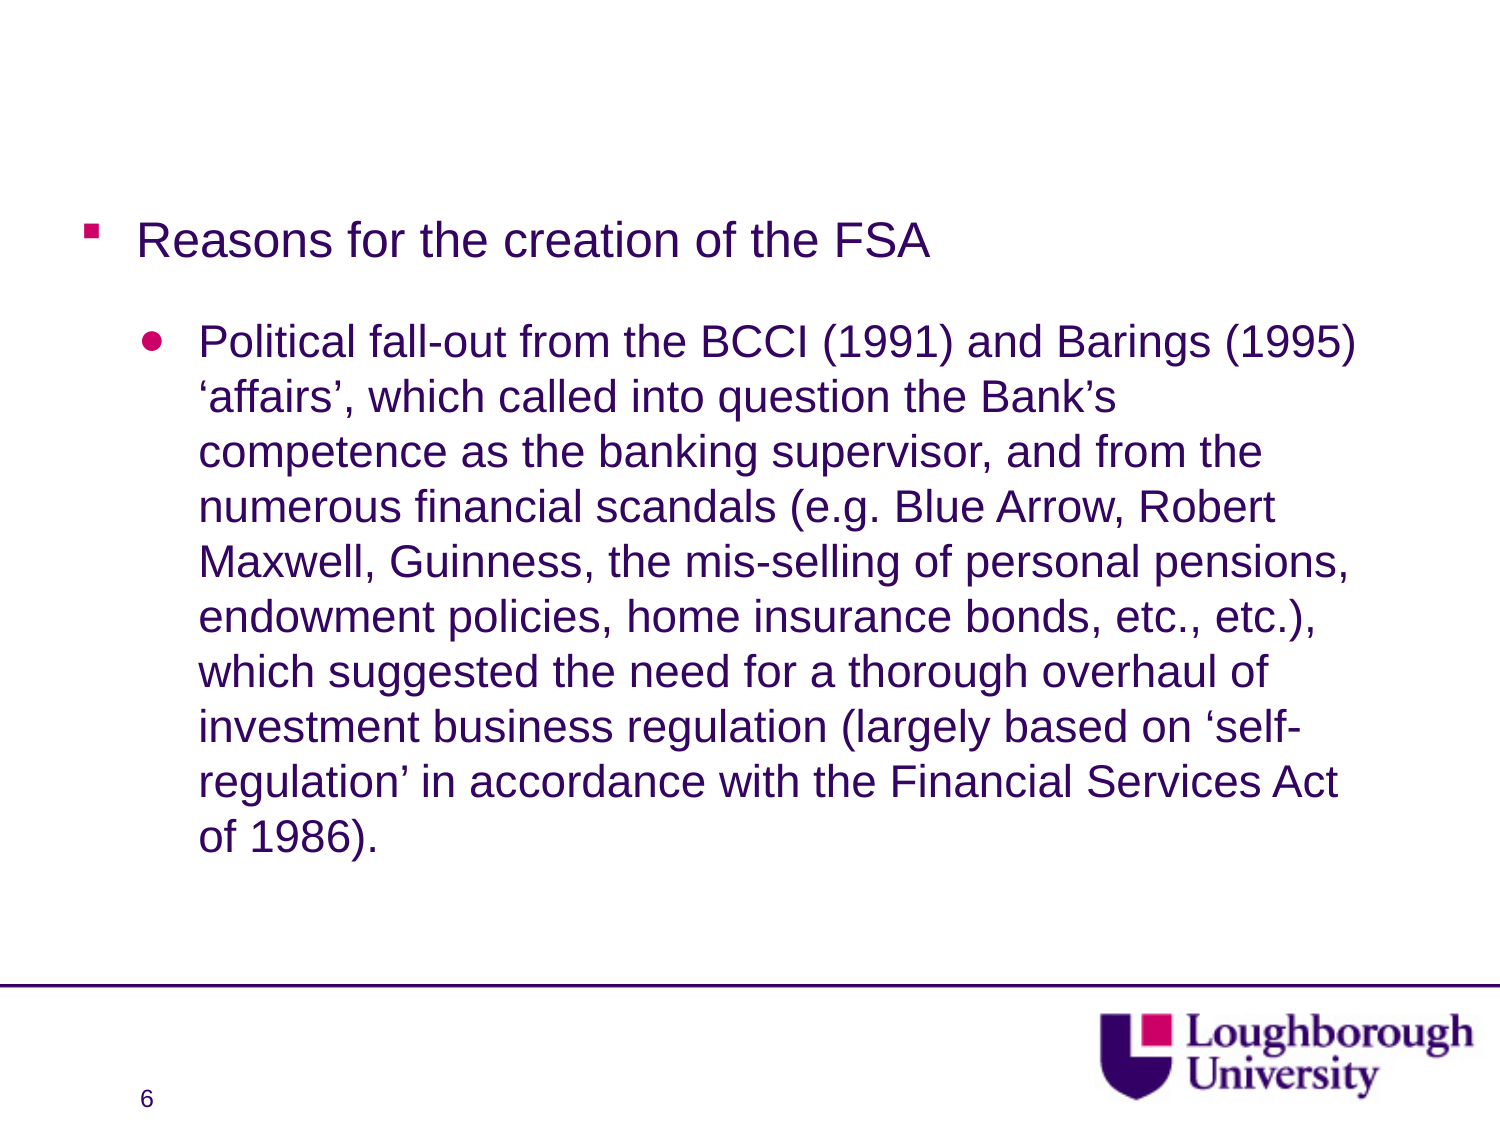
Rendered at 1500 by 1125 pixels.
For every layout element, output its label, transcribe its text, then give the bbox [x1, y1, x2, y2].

picture [0, 984, 1500, 1125]
slide_number 6 [124, 1074, 226, 1107]
list Reasons for the creation of the FSA Political fall-out from the BCCI (1991) and Barings (1995) ‘affairs’, which called into question the Bank’s competence as the banking supervisor, and from the numerous financial scandals (e.g. Blue Arrow, Robert Maxwell, Guinness, the mis-selling of personal pensions, endowment policies, home insurance bonds, etc., etc.), which suggested the need for a thorough overhaul of investment business regulation (largely based on ‘self-regulation’ in accordance with the Financial Services Act of 1986). [64, 184, 1388, 885]
